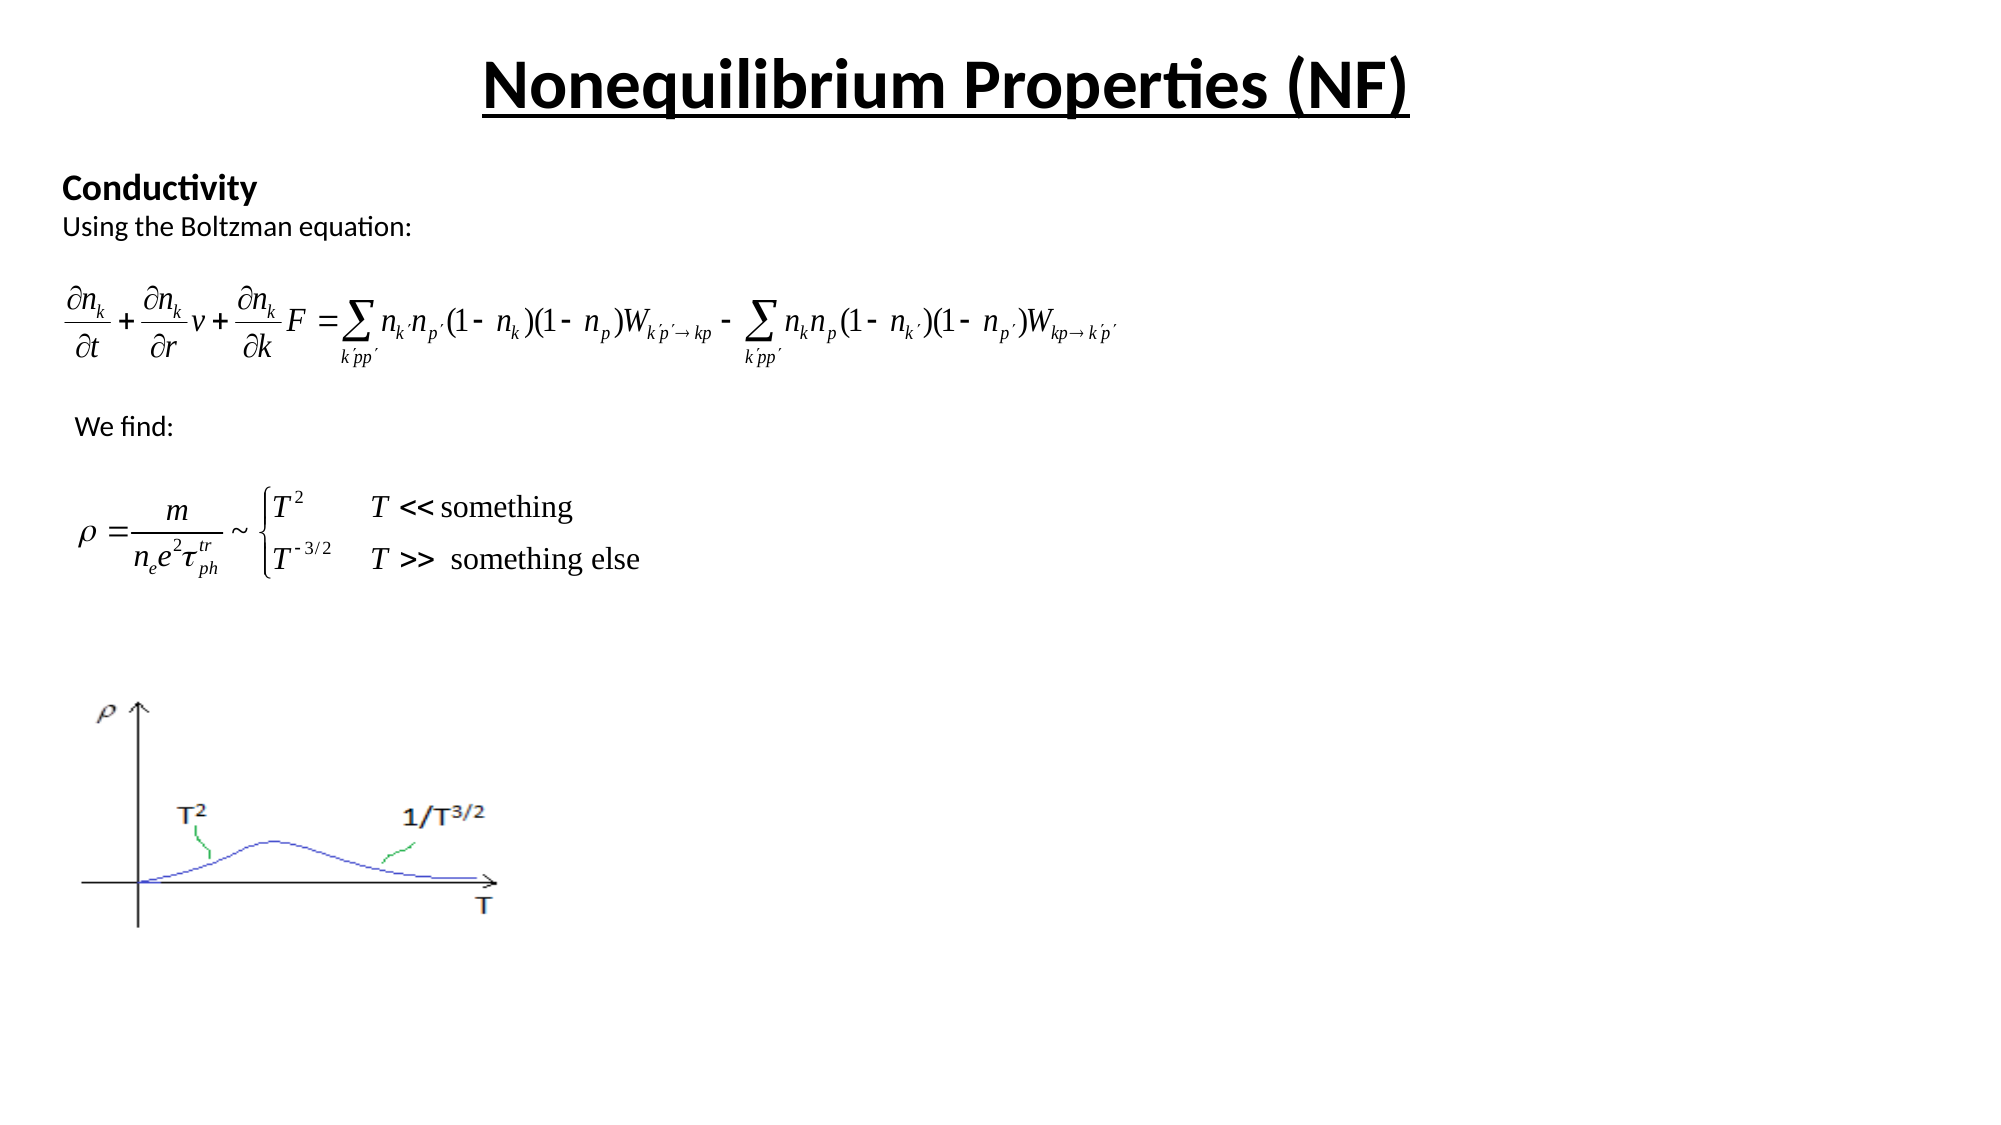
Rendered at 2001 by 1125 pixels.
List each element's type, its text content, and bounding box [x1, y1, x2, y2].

title Nonequilibrium Properties (NF) [461, 31, 1431, 132]
text_box Conductivity Using the Boltzman equation: [47, 155, 462, 250]
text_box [59, 277, 1125, 374]
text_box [72, 479, 647, 587]
text_box We find: [59, 399, 243, 450]
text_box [72, 635, 541, 995]
